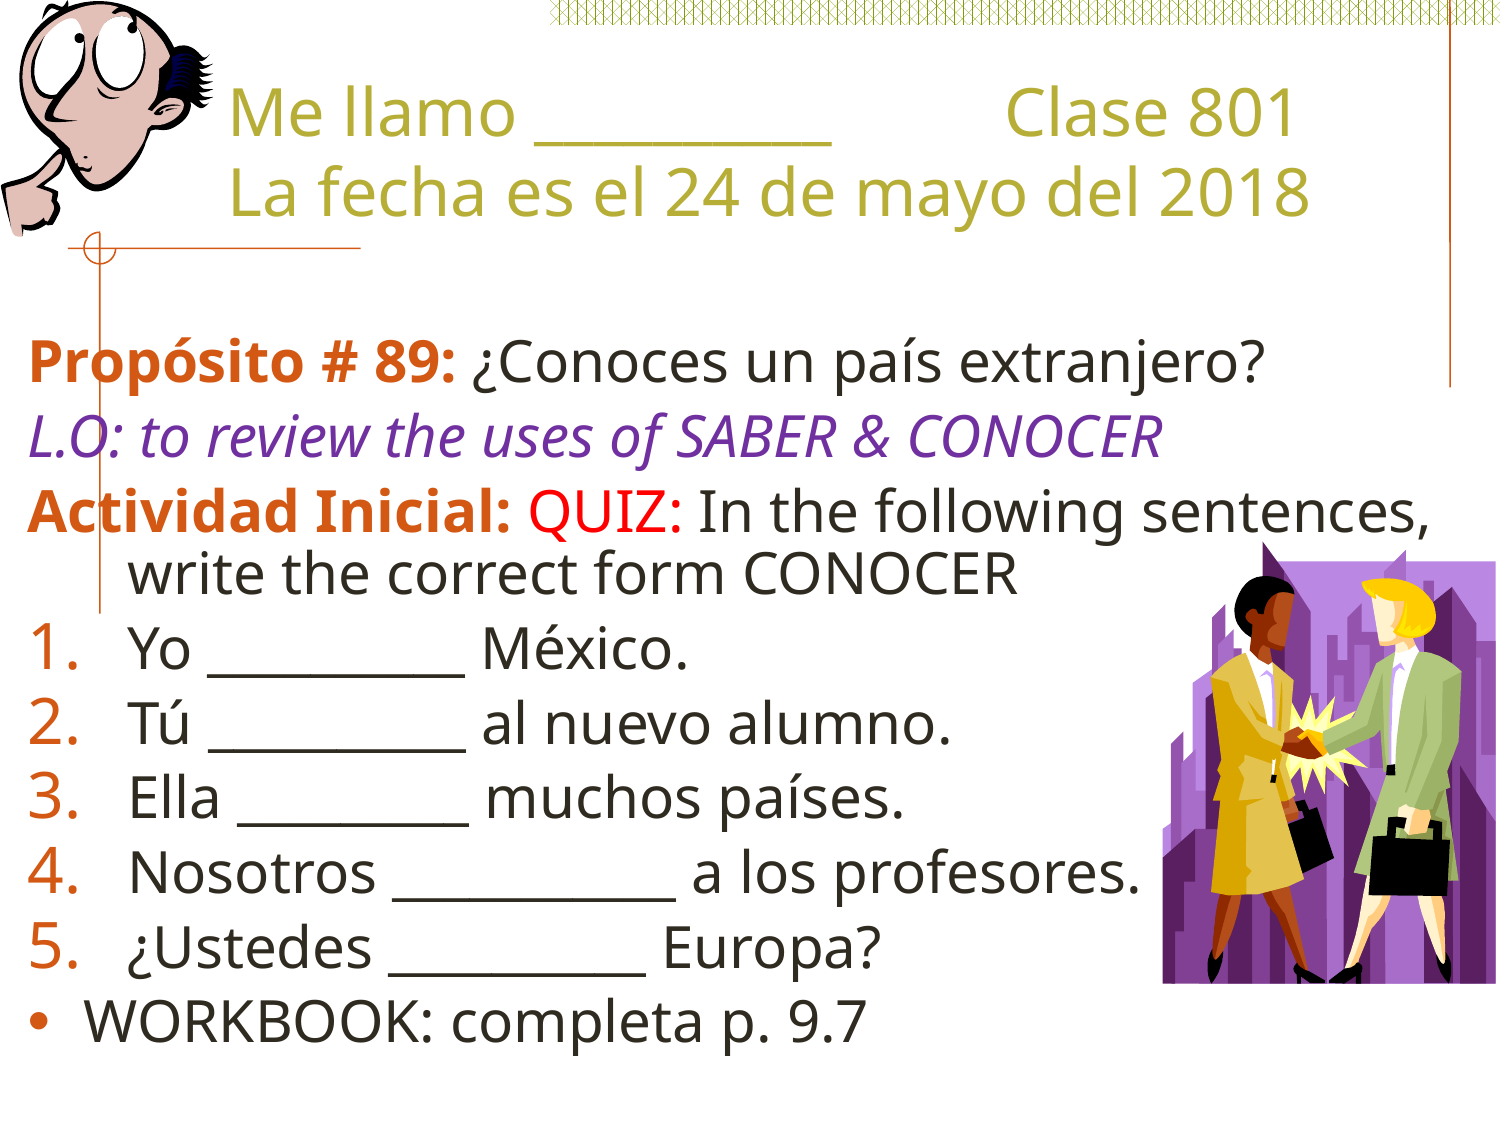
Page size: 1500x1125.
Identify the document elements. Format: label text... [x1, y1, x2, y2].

picture [0, 0, 214, 238]
title Me llamo __________ Clase 801 La fecha es el 24 de mayo del 2018 [215, 0, 1463, 238]
list Propósito # 89: ¿Conoces un país extranjero? L.O: to review the uses of SABER & CONOCER Actividad Inicial: QUIZ: In the following sentences, write the correct form CONOCER Yo __________ México. Tú __________ al nuevo alumno. Ella _________ muchos países. Nosotros ___________ a los profesores. ¿Ustedes __________ Europa? WORKBOOK: completa p. 9.7 [12, 324, 1475, 1113]
picture [1162, 537, 1500, 988]
